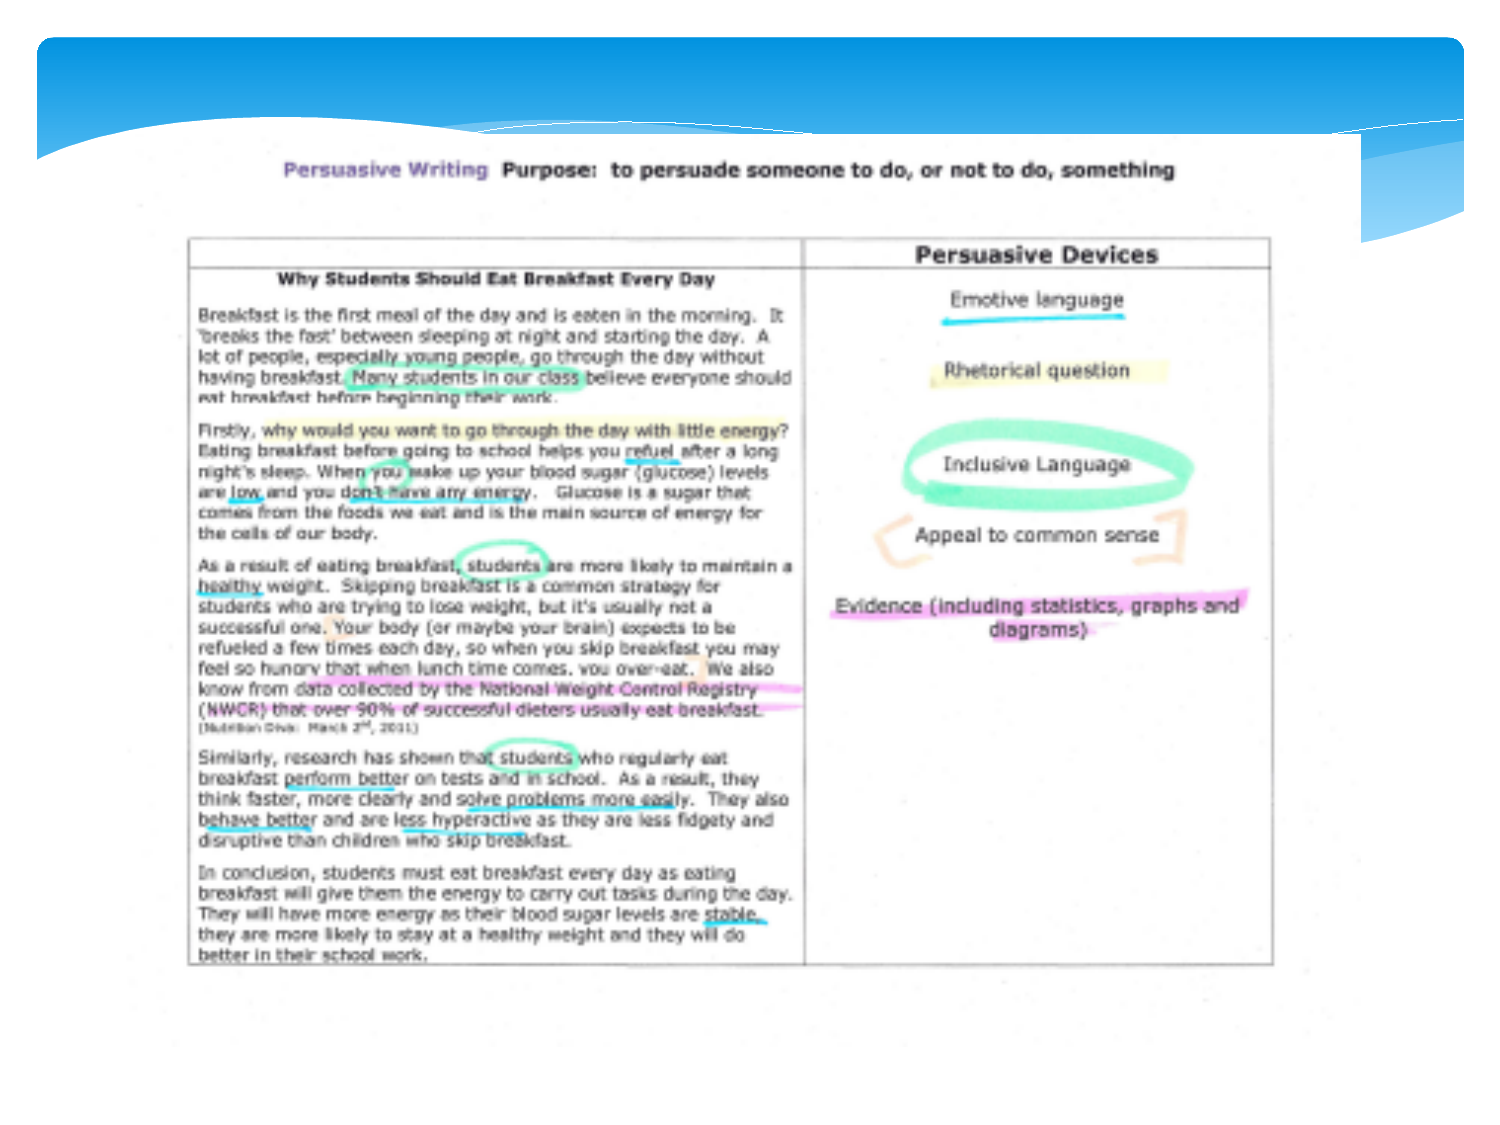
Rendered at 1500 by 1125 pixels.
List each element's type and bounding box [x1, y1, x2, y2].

picture [125, 134, 1361, 1047]
